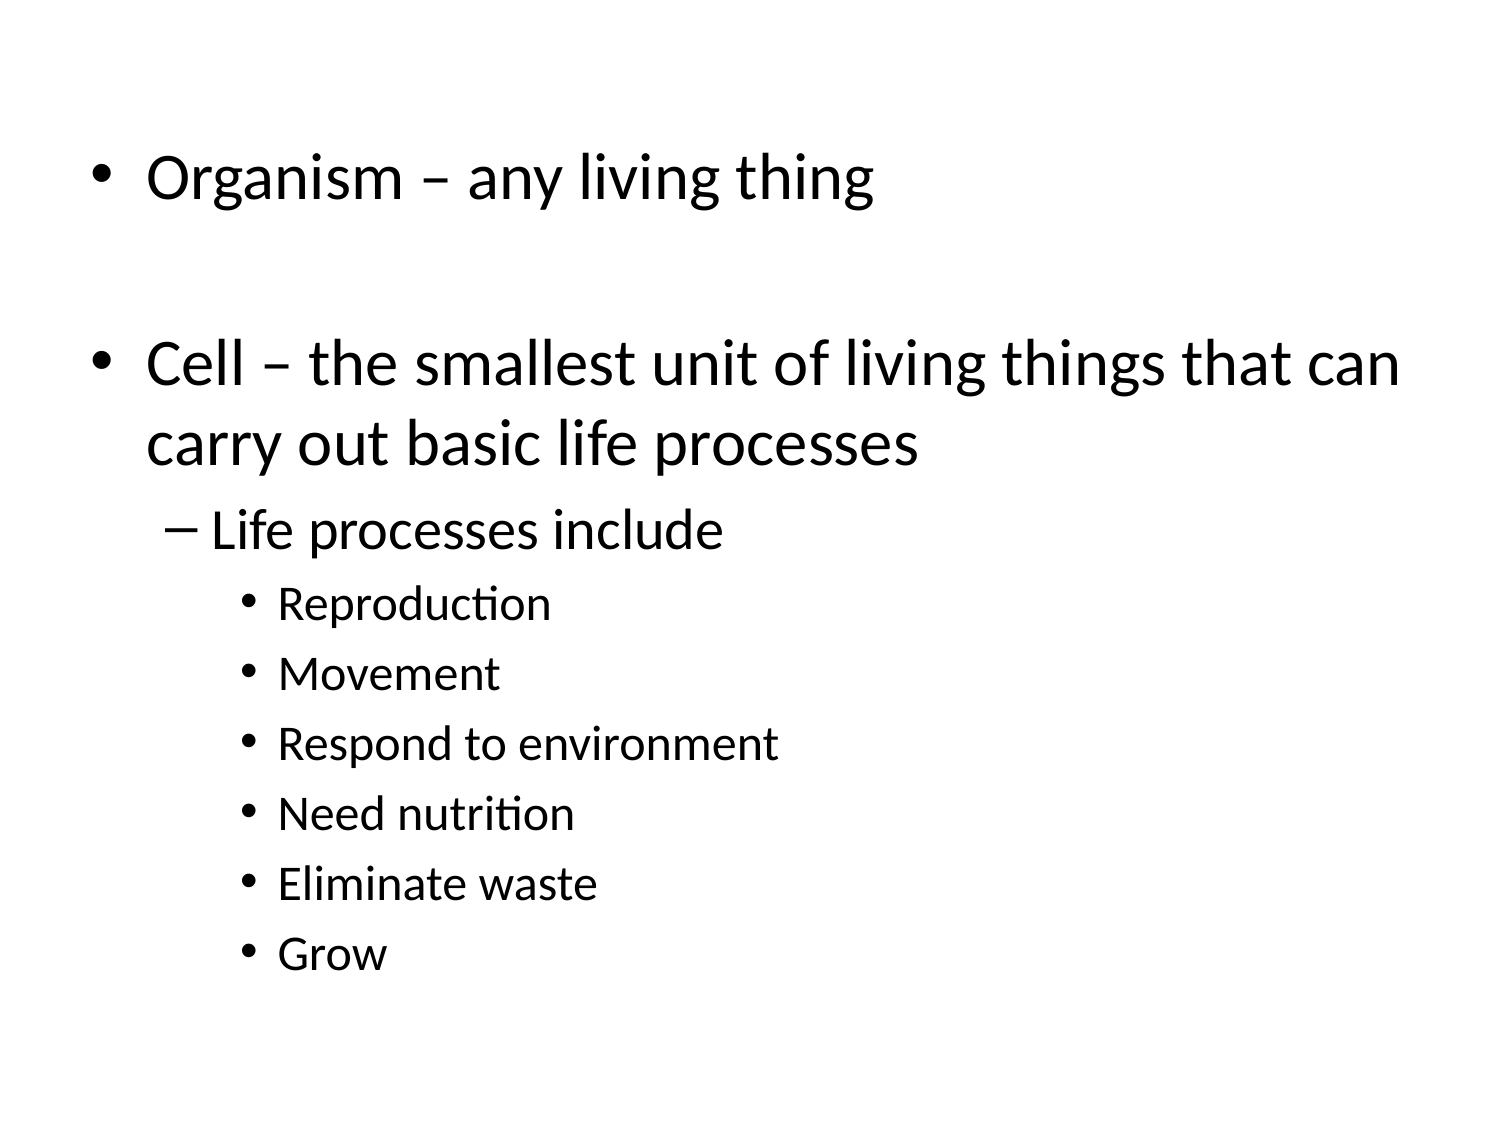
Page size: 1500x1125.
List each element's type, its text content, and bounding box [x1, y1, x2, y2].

list Organism – any living thing Cell – the smallest unit of living things that can carry out basic life processes Life processes include Reproduction Movement Respond to environment Need nutrition Eliminate waste Grow [75, 125, 1425, 1055]
